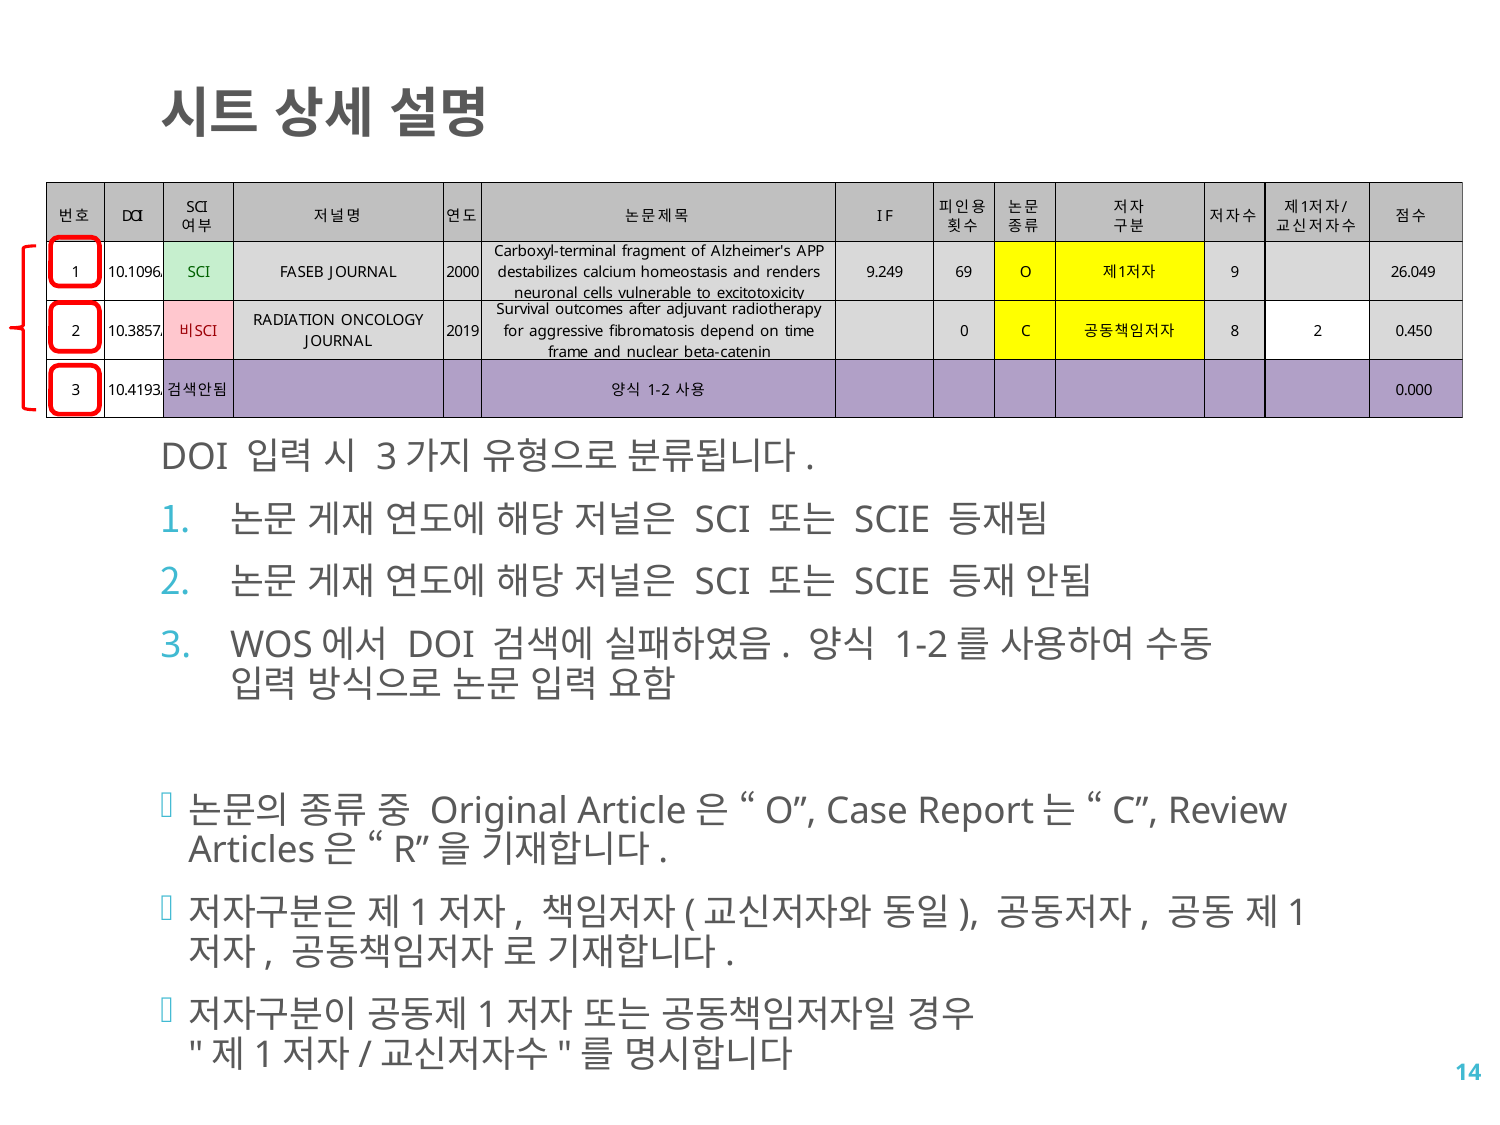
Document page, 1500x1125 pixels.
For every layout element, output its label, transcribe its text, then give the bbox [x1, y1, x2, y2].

slide_number 14 [1308, 1042, 1497, 1103]
text_box [9, 245, 37, 411]
picture [45, 181, 1464, 419]
list 시트 상세 설명 DOI 입력 시 3가지 유형으로 분류됩니다. 논문 게재 연도에 해당 저널은 SCI 또는 SCIE 등재됨 논문 게재 연도에 해당 저널은 SCI 또는 SCIE 등재 안됨 WOS에서 DOI 검색에 실패하였음. 양식 1-2를 사용하여 수동 입력 방식으로 논문 입력 요함 논문의 종류 중 Original Article은 “O”, Case Report는 “C”, Review Articles은 “R”을 기재합니다. 저자구분은 제1저자, 책임저자(교신저자와 동일), 공동저자, 공동 제1저자, 공동책임저자 로 기재합니다. 저자구분이 공동제1저자 또는 공동책임저자일 경우 "제1저자/교신저자수"를 명시합니다 [145, 419, 1355, 1091]
list 시트 상세 설명 DOI 입력 시 3가지 유형으로 분류됩니다. 논문 게재 연도에 해당 저널은 SCI 또는 SCIE 등재됨 논문 게재 연도에 해당 저널은 SCI 또는 SCIE 등재 안됨 WOS에서 DOI 검색에 실패하였음. 양식 1-2를 사용하여 수동 입력 방식으로 논문 입력 요함 논문의 종류 중 Original Article은 “O”, Case Report는 “C”, Review Articles은 “R”을 기재합니다. 저자구분은 제1저자, 책임저자(교신저자와 동일), 공동저자, 공동 제1저자, 공동책임저자 로 기재합니다. 저자구분이 공동제1저자 또는 공동책임저자일 경우 "제1저자/교신저자수"를 명시합니다 [145, 78, 1355, 181]
